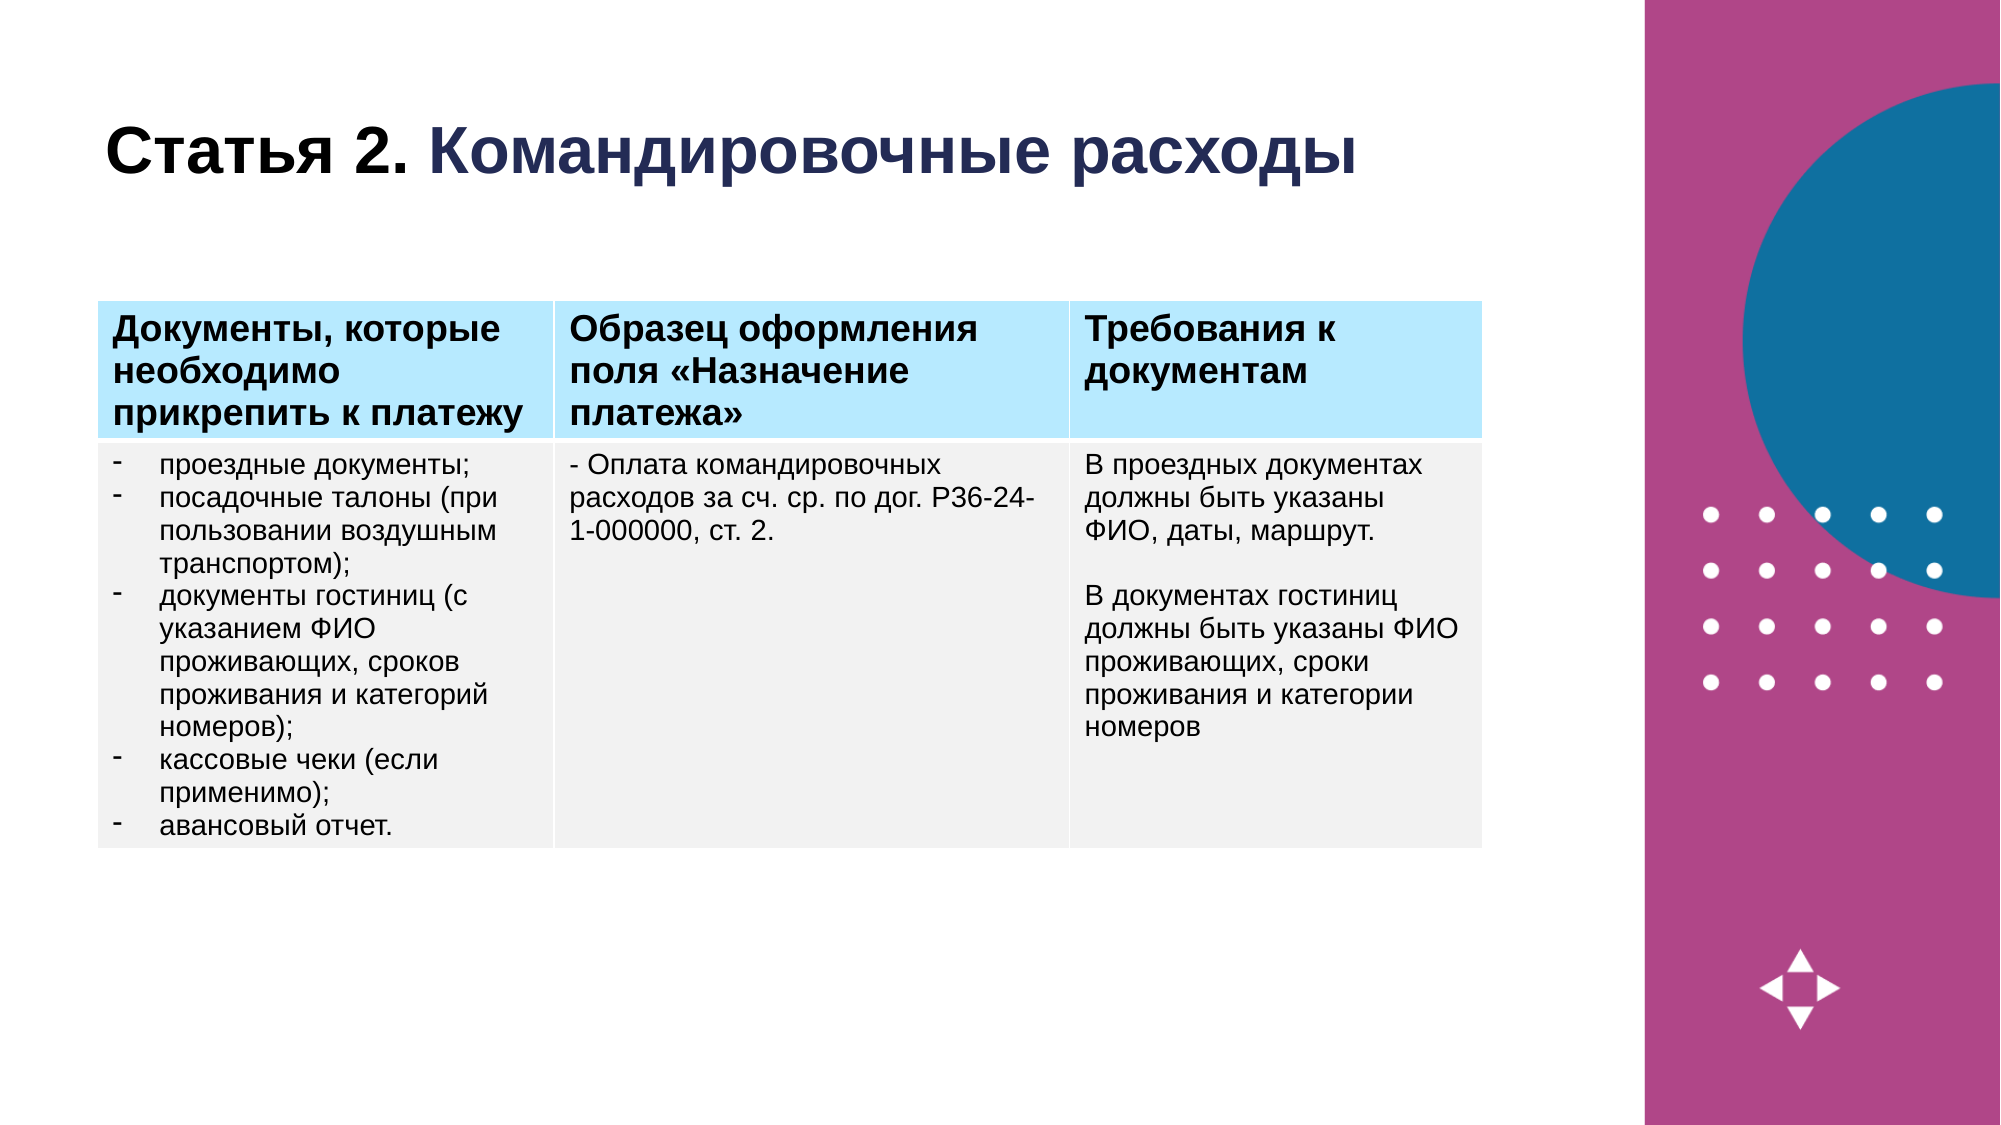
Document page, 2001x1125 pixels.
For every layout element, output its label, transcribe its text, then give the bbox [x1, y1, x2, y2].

title Статья 2. Командировочные расходы [90, 111, 1483, 217]
picture [0, 0, 2000, 1125]
table_header Требования к документам [1070, 301, 1482, 438]
table_cell проездные документы; посадочные талоны (при пользовании воздушным транспортом); документы гостиниц (с указанием ФИО проживающих, сроков проживания и категорий номеров); кассовые чеки (если применимо); авансовый отчет. [98, 443, 553, 848]
table_header Образец оформления поля «Назначение платежа» [555, 301, 1069, 438]
table_cell В проездных документах должны быть указаны ФИО, даты, маршрут. В документах гостиниц должны быть указаны ФИО проживающих, сроки проживания и категории номеров [1070, 443, 1482, 848]
table_header Документы, которые необходимо прикрепить к платежу [98, 301, 553, 438]
table_cell - Оплата командировочных расходов за сч. ср. по дог. Р36-24-1-000000, ст. 2. [555, 443, 1069, 848]
